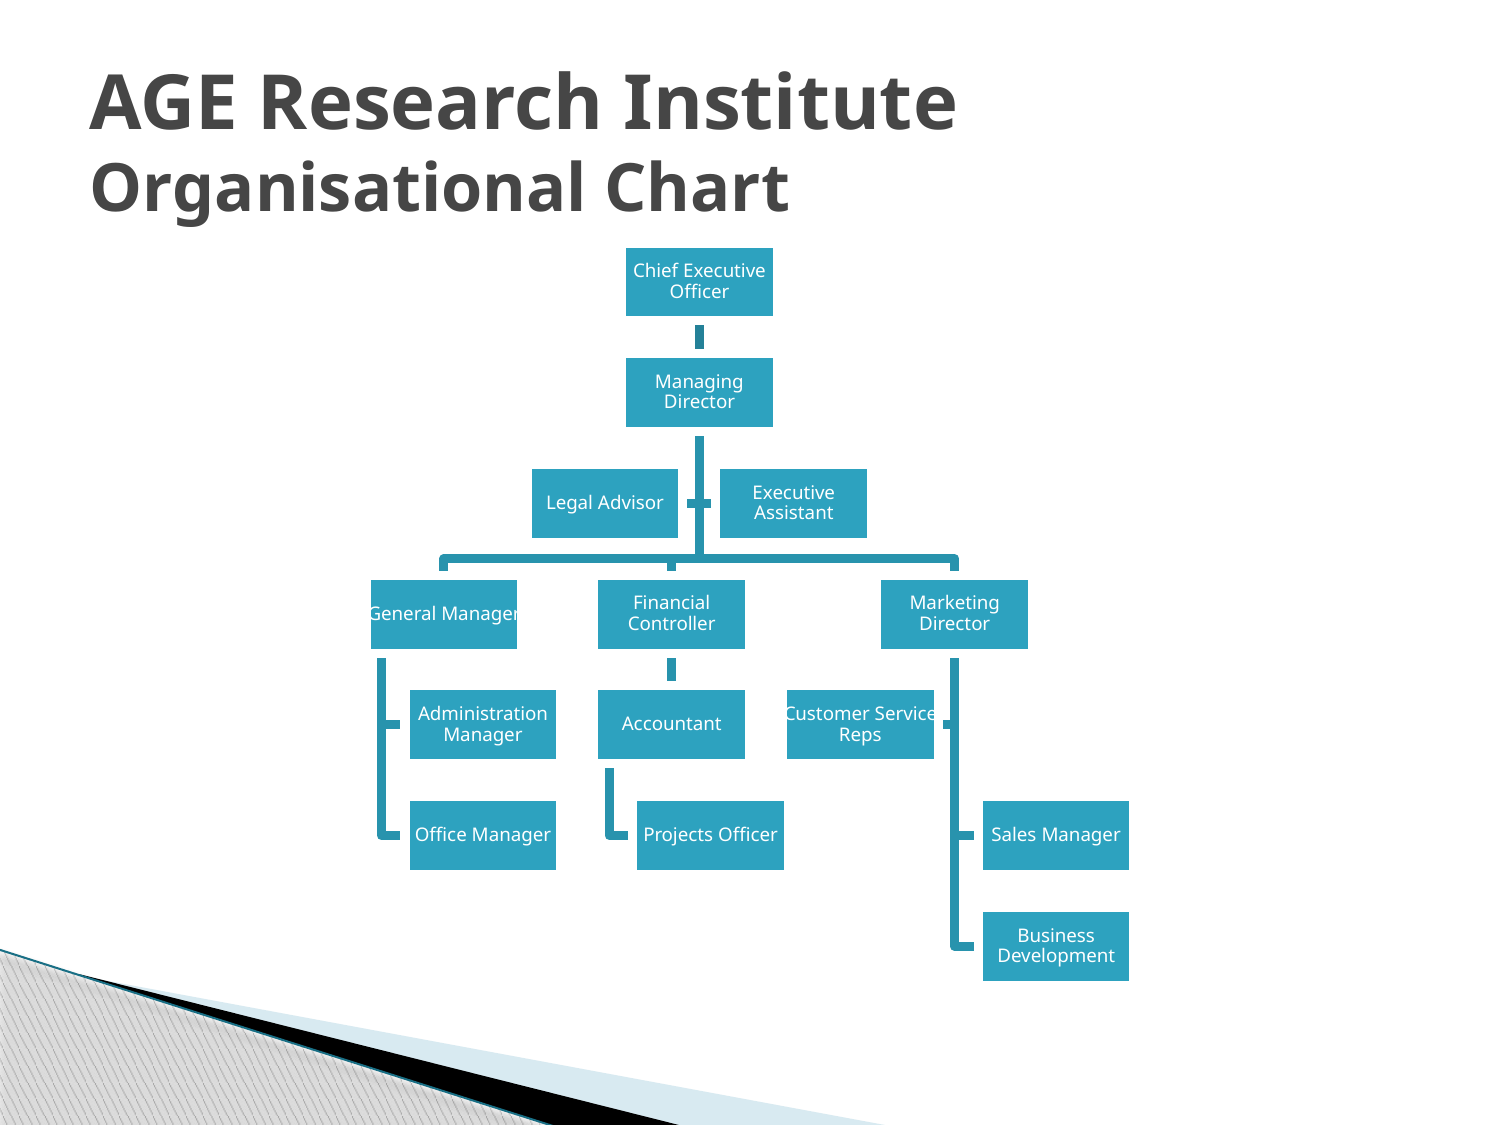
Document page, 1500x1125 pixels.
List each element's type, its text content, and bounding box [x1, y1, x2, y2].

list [74, 242, 1426, 986]
title AGE Research Institute Organisational Chart [75, 45, 1425, 233]
